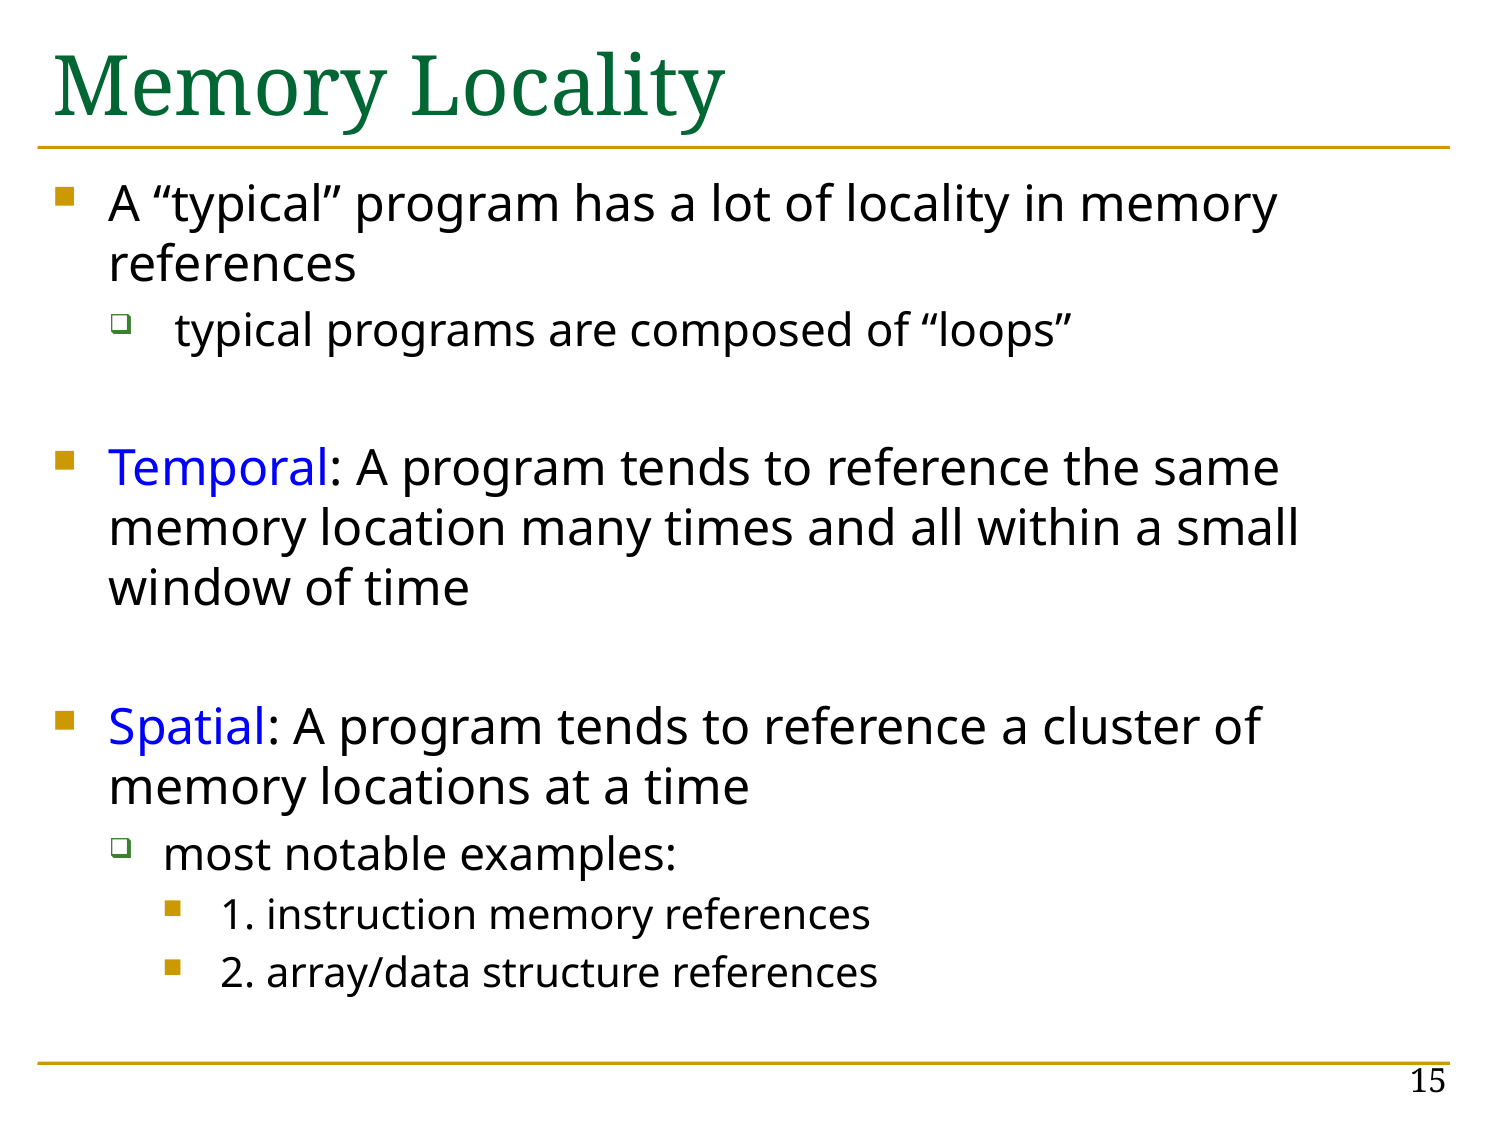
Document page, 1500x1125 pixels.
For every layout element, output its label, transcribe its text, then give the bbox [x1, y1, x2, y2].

title Memory Locality [37, 24, 1450, 163]
list A “typical” program has a lot of locality in memory references typical programs are composed of “loops” Temporal: A program tends to reference the same memory location many times and all within a small window of time Spatial: A program tends to reference a cluster of memory locations at a time most notable examples: 1. instruction memory references 2. array/data structure references [37, 163, 1450, 1016]
slide_number 15 [1111, 1036, 1462, 1112]
